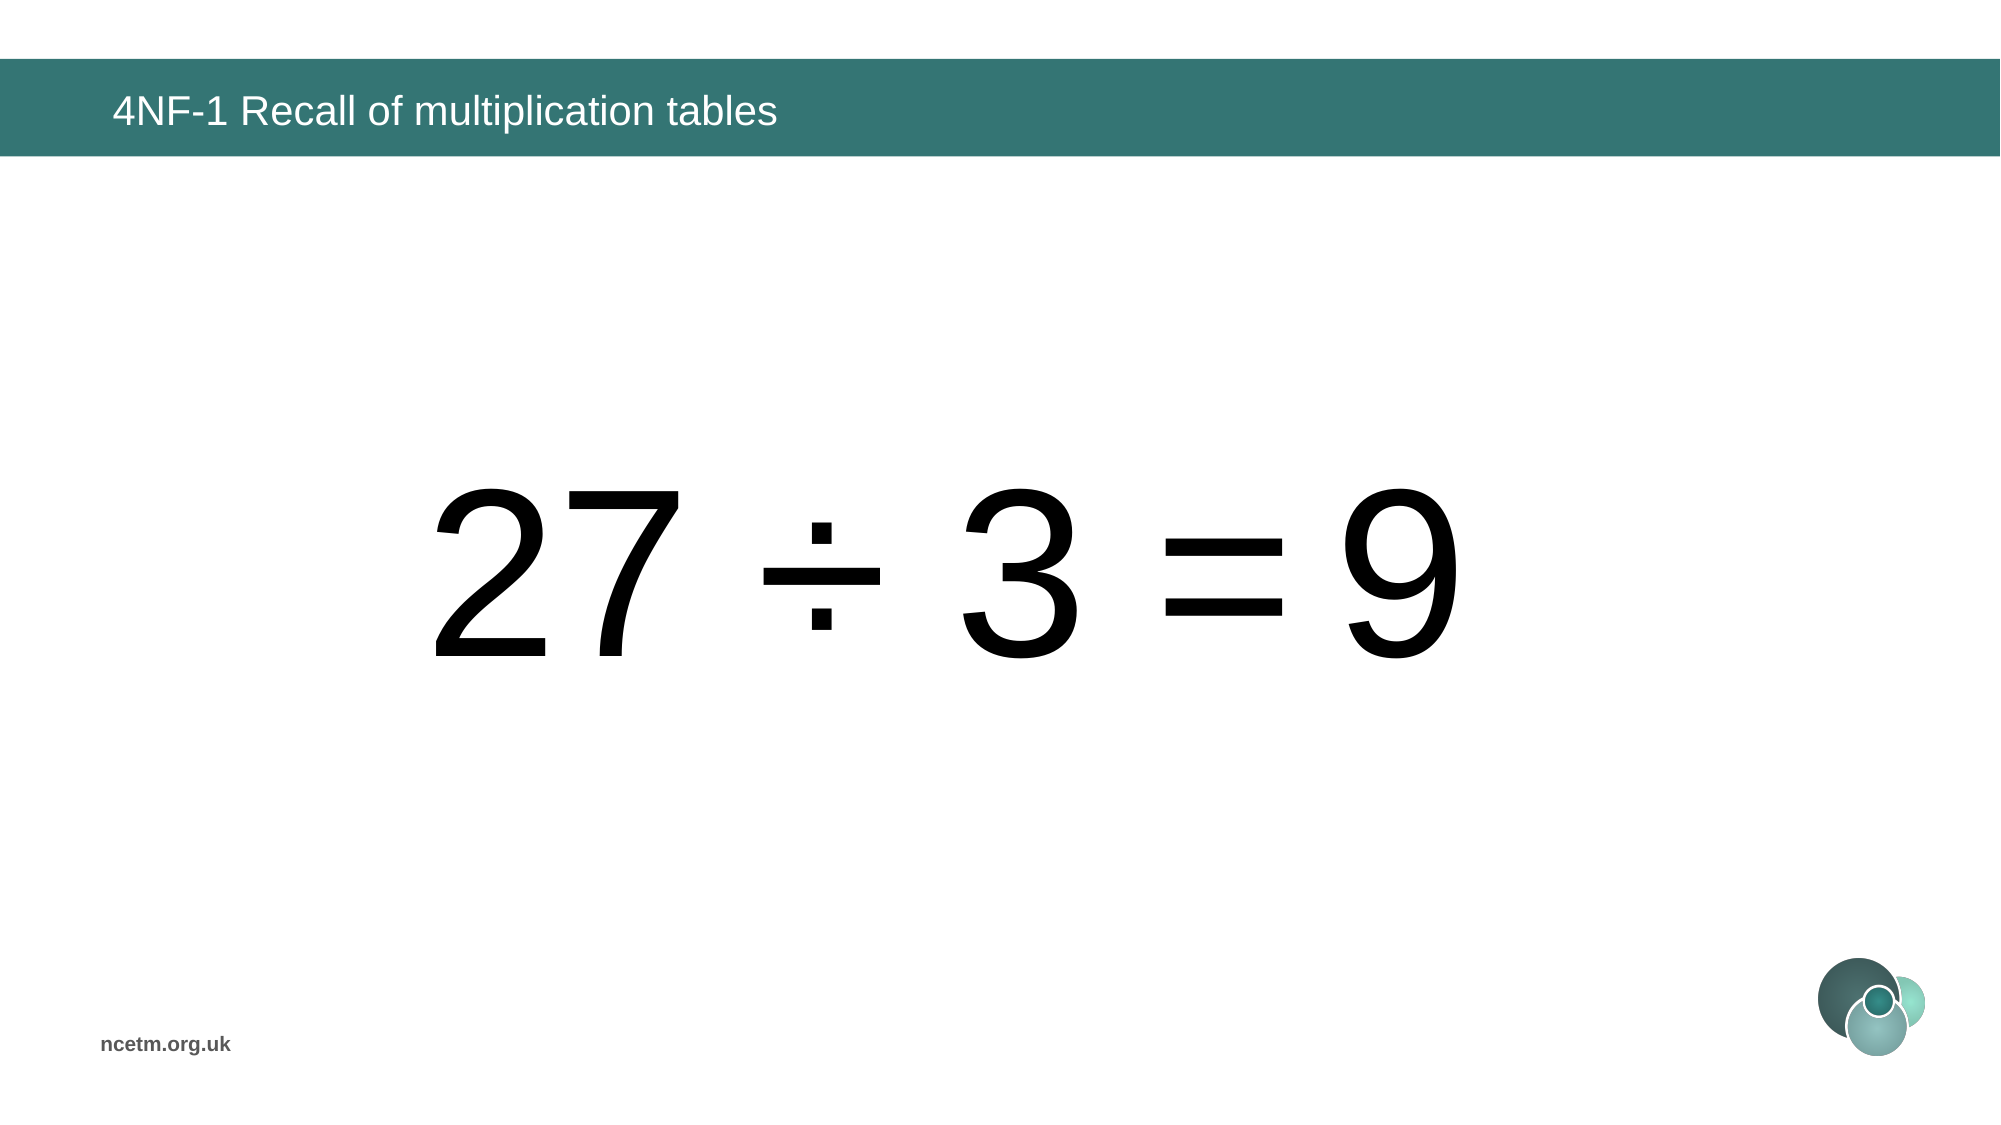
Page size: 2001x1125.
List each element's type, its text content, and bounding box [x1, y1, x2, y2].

text_box 27 ÷ 3 = [409, 409, 1319, 712]
text_box 9 [1319, 409, 1483, 712]
picture [1818, 958, 1925, 1056]
title 4NF-1 Recall of multiplication tables [97, 76, 1945, 147]
